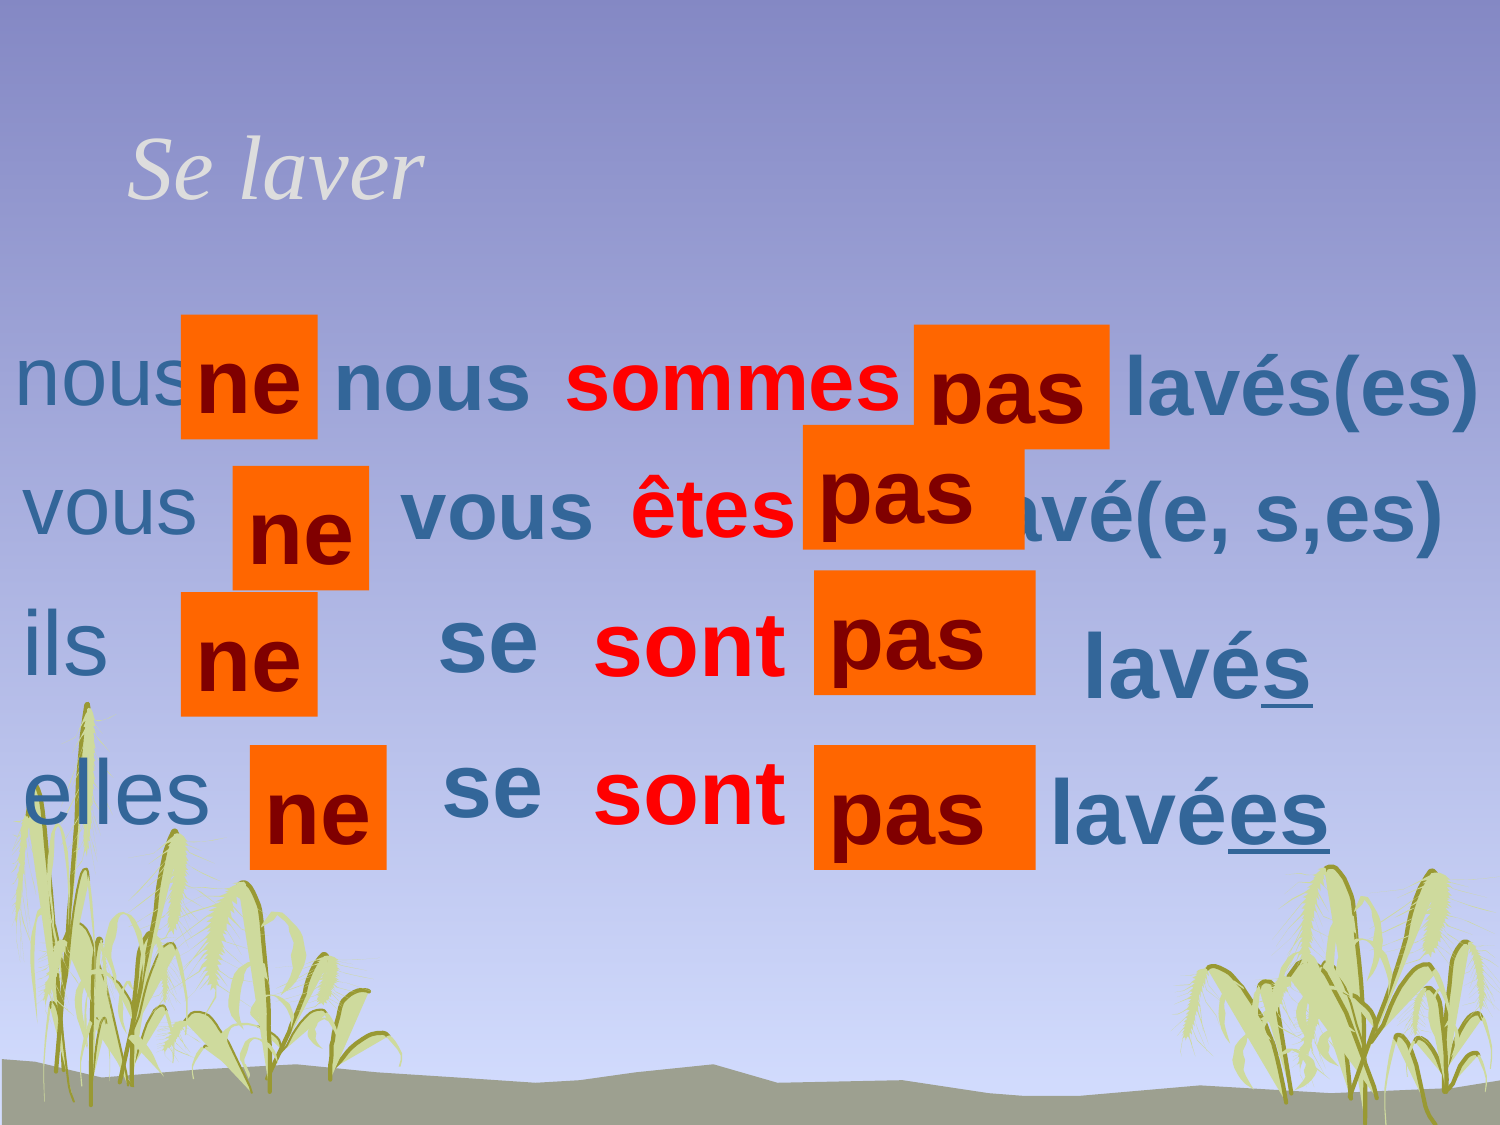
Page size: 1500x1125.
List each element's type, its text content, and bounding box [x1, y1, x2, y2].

text_box sommes [549, 319, 1002, 435]
text_box lavé(e, s,es) [957, 451, 1500, 566]
text_box ils [7, 576, 477, 701]
text_box vous [7, 444, 477, 559]
text_box êtes [615, 447, 877, 562]
text_box pas [814, 745, 1036, 870]
text_box ne [249, 745, 387, 870]
text_box pas [802, 424, 1025, 550]
text_box ne [180, 592, 318, 717]
text_box se [426, 718, 650, 843]
text_box sont [577, 577, 840, 702]
text_box nous [0, 314, 180, 430]
text_box lavées [1036, 745, 1500, 870]
text_box lavés [1068, 599, 1500, 725]
title Se laver [112, 68, 1388, 257]
text_box vous [386, 449, 672, 564]
text_box pas [814, 570, 1036, 696]
text_box ne [180, 314, 318, 440]
text_box se [423, 572, 629, 698]
text_box nous [318, 319, 549, 435]
text_box ne [232, 465, 370, 591]
text_box sont [577, 725, 840, 851]
text_box lavés(es) [1110, 324, 1500, 440]
text_box elles [7, 725, 477, 851]
text_box pas [913, 324, 1110, 450]
